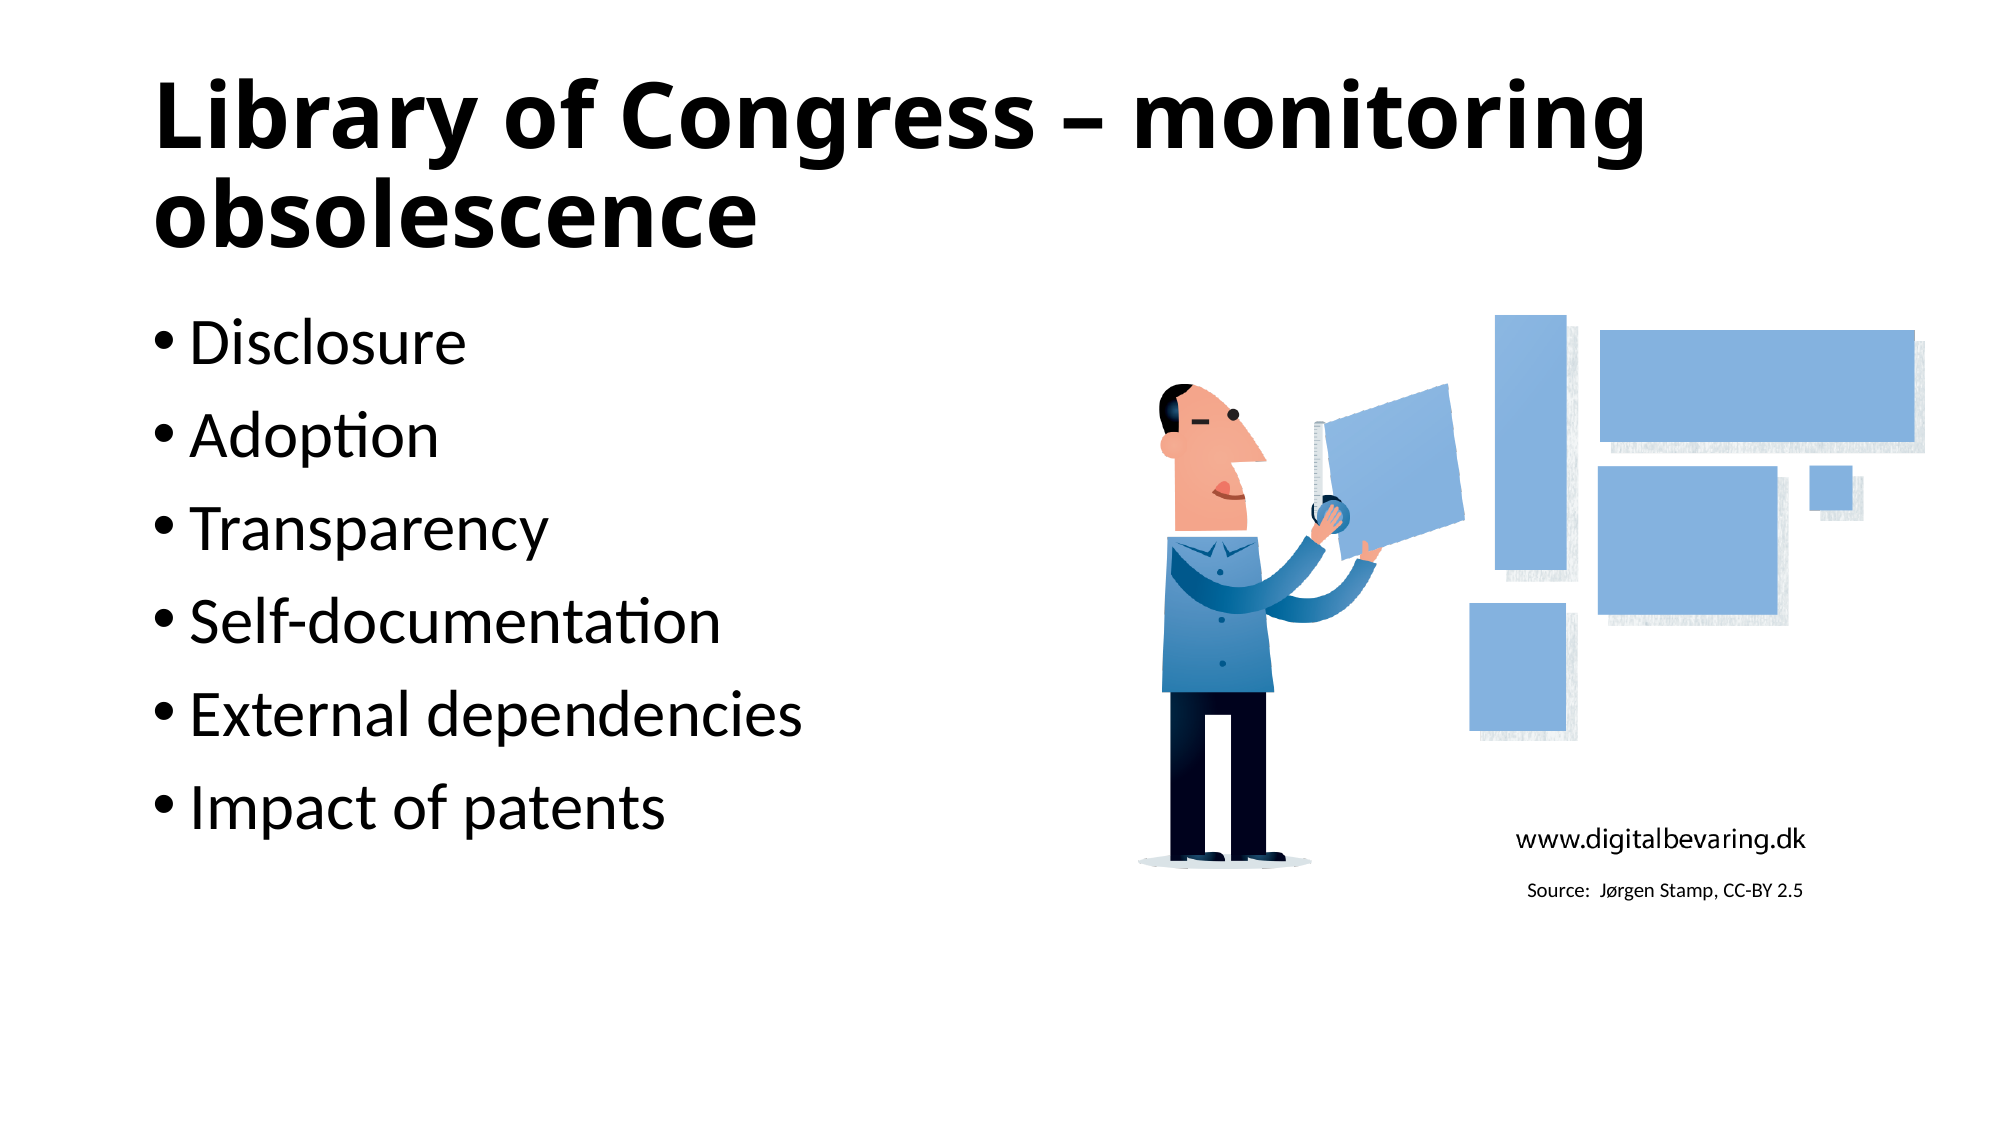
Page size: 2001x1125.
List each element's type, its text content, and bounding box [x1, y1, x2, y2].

picture [1138, 277, 1925, 869]
list Disclosure Adoption Transparency Self-documentation External dependencies Impact of patents [137, 299, 1863, 1014]
text_box Source: Jørgen Stamp, CC-BY 2.5 [1512, 869, 1819, 909]
title Library of Congress – monitoring obsolescence [137, 59, 1863, 278]
